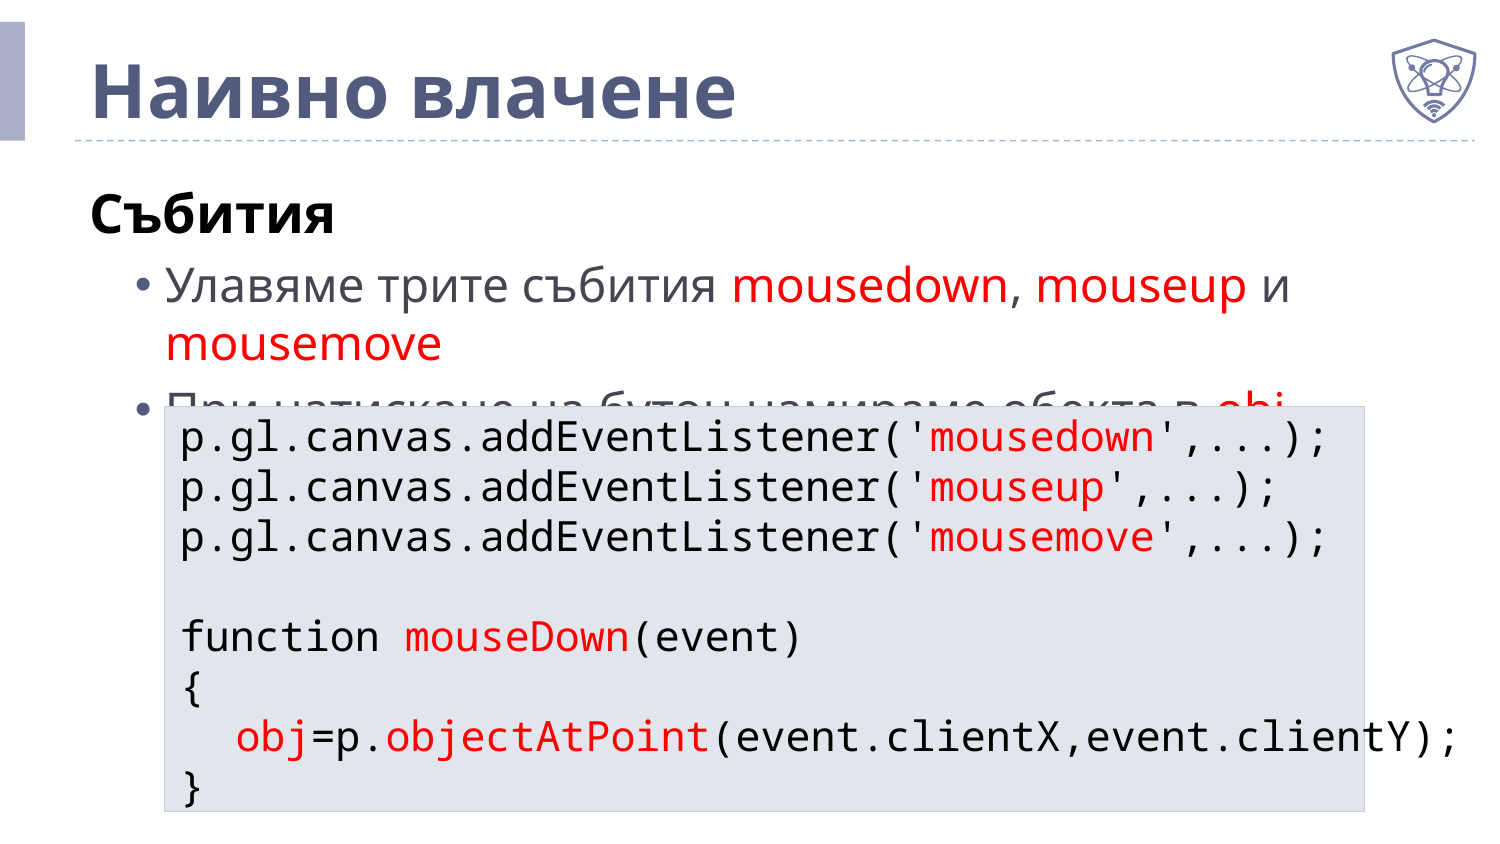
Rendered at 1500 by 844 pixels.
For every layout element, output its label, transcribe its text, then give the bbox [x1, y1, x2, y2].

text_box p.gl.canvas.addEventListener('mousedown',...); p.gl.canvas.addEventListener('mouseup',...); p.gl.canvas.addEventListener('mousemove',...); function mouseDown(event) { obj=p.objectAtPoint(event.clientX,event.clientY); } [164, 406, 1365, 812]
list Събития Улавяме трите събития mousedown, mouseup и mousemove При натискане на бутон намираме обекта в obj [75, 171, 1475, 835]
title Наивно влачене [75, 18, 1475, 141]
